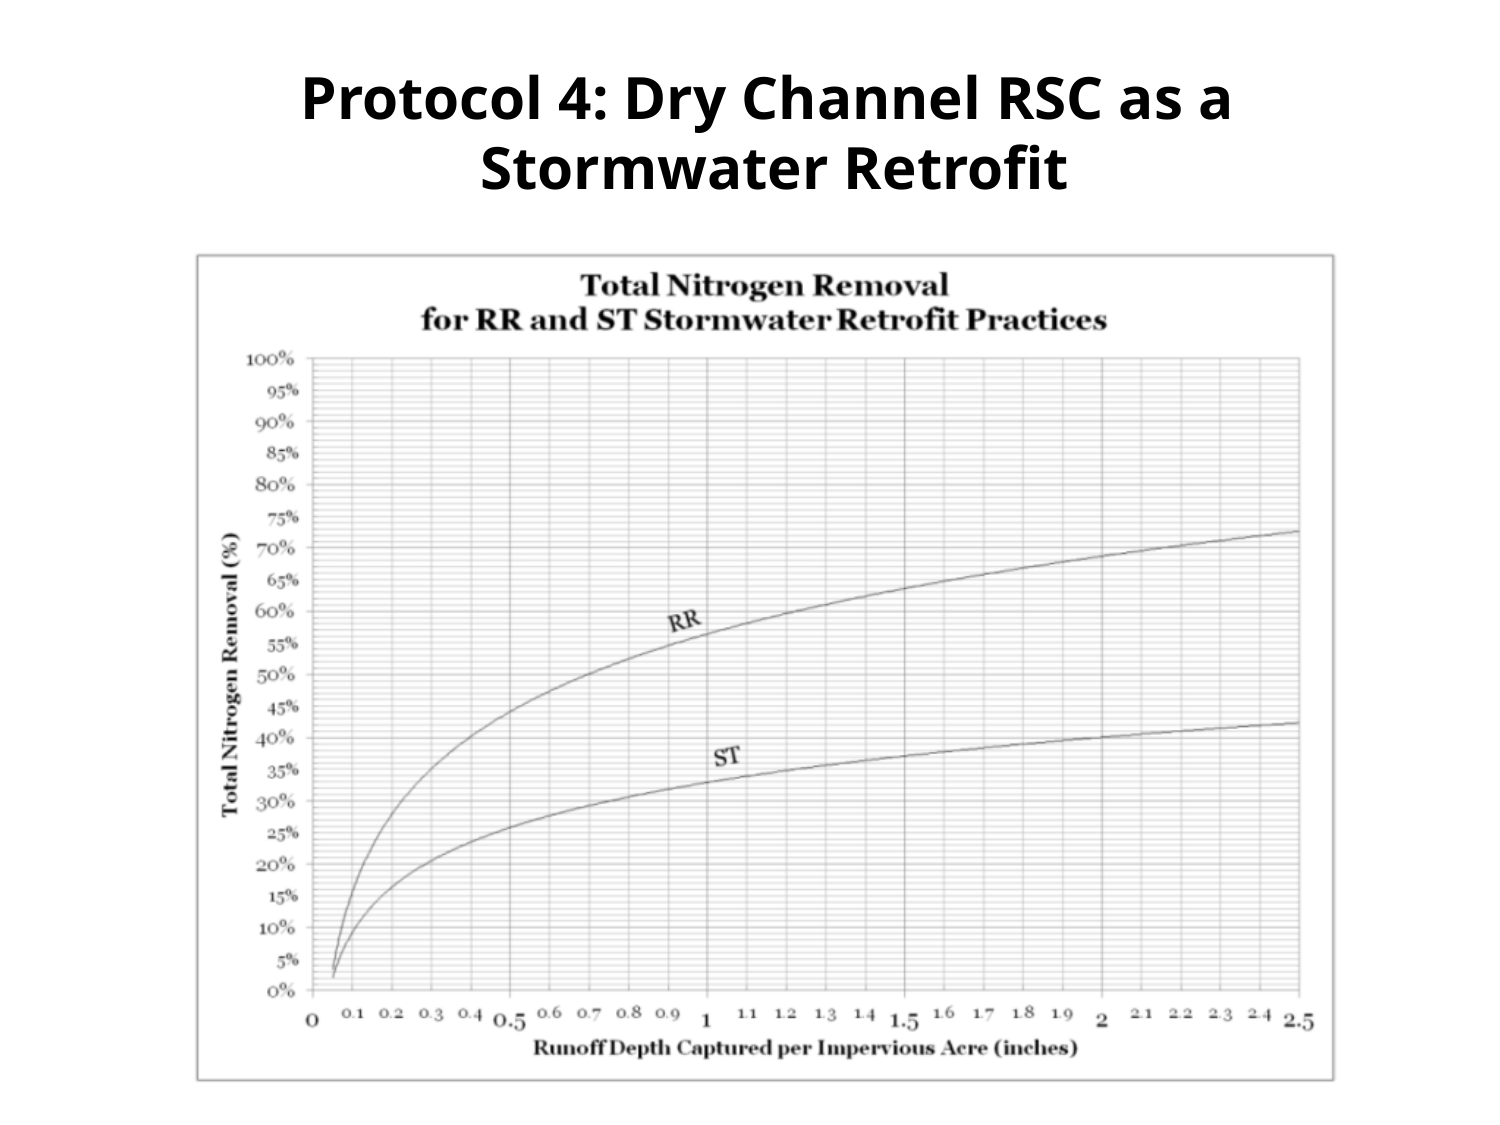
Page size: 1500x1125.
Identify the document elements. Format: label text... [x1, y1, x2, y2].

title Protocol 4: Dry Channel RSC as a Stormwater Retrofit [99, 37, 1450, 225]
picture [162, 237, 1363, 1105]
